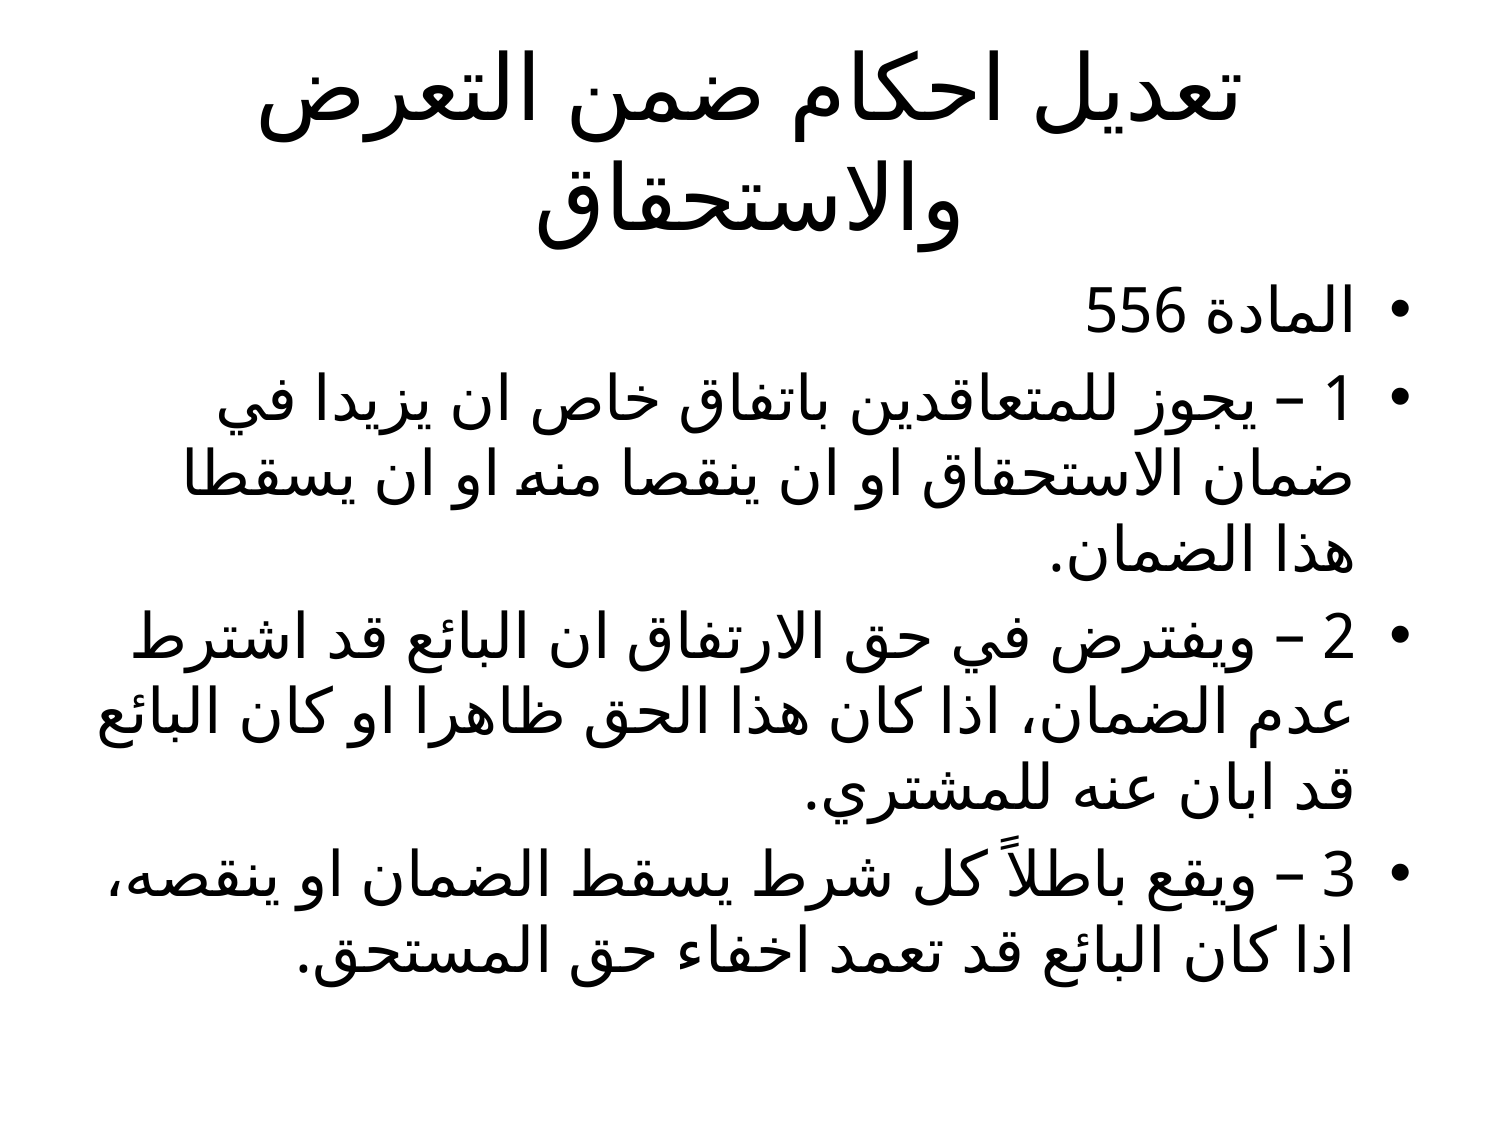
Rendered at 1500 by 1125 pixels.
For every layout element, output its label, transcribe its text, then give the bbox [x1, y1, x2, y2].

title تعديل احكام ضمن التعرض والاستحقاق [75, 45, 1425, 233]
list المادة 556 1 – يجوز للمتعاقدين باتفاق خاص ان يزيدا في ضمان الاستحقاق او ان ينقصا منه او ان يسقطا ھذا الضمان. 2 – ويفترض في حق الارتفاق ان البائع قد اشترط عدم الضمان، اذا كان هذا الحق ظاهرا او كان البائع قد ابان عنه للمشتري. 3 – ويقع باطلاً كل شرط يسقط الضمان او ينقصه، اذا كان البائع قد تعمد اخفاء حق المستحق. [75, 262, 1425, 1005]
